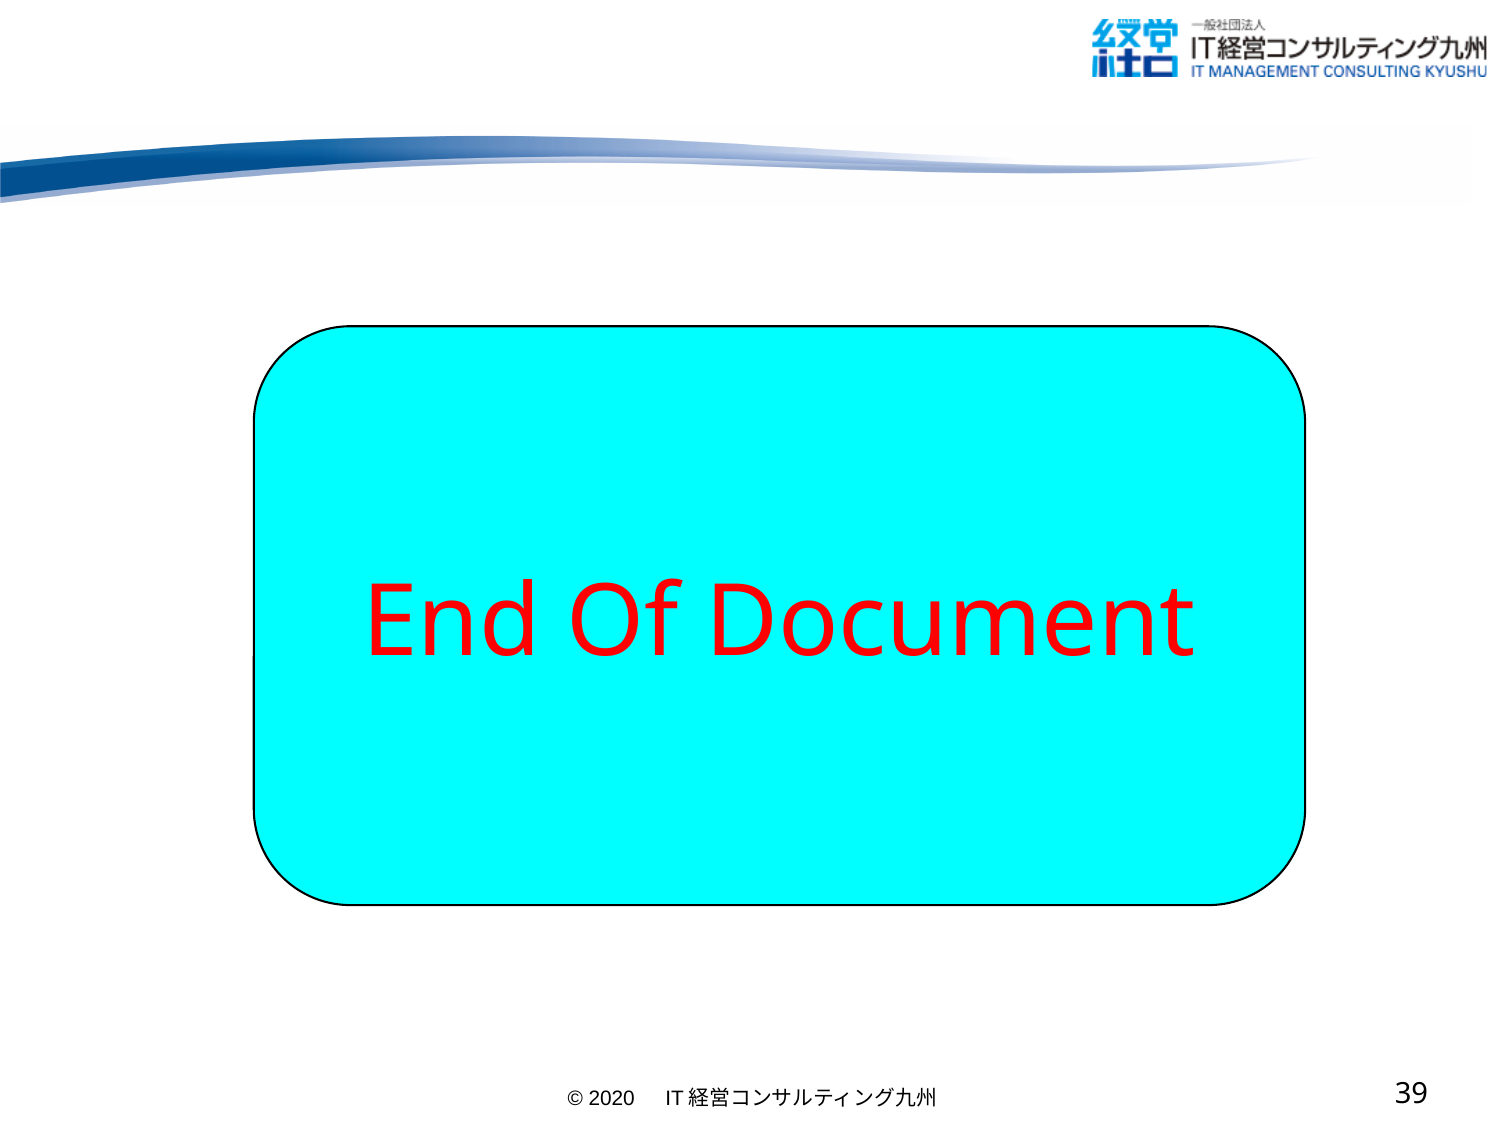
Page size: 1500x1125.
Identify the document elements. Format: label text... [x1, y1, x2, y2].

text_box End Of Document [253, 326, 1306, 906]
picture [1, 126, 1470, 206]
slide_number 38 [1329, 1066, 1495, 1120]
title [53, 38, 1386, 121]
